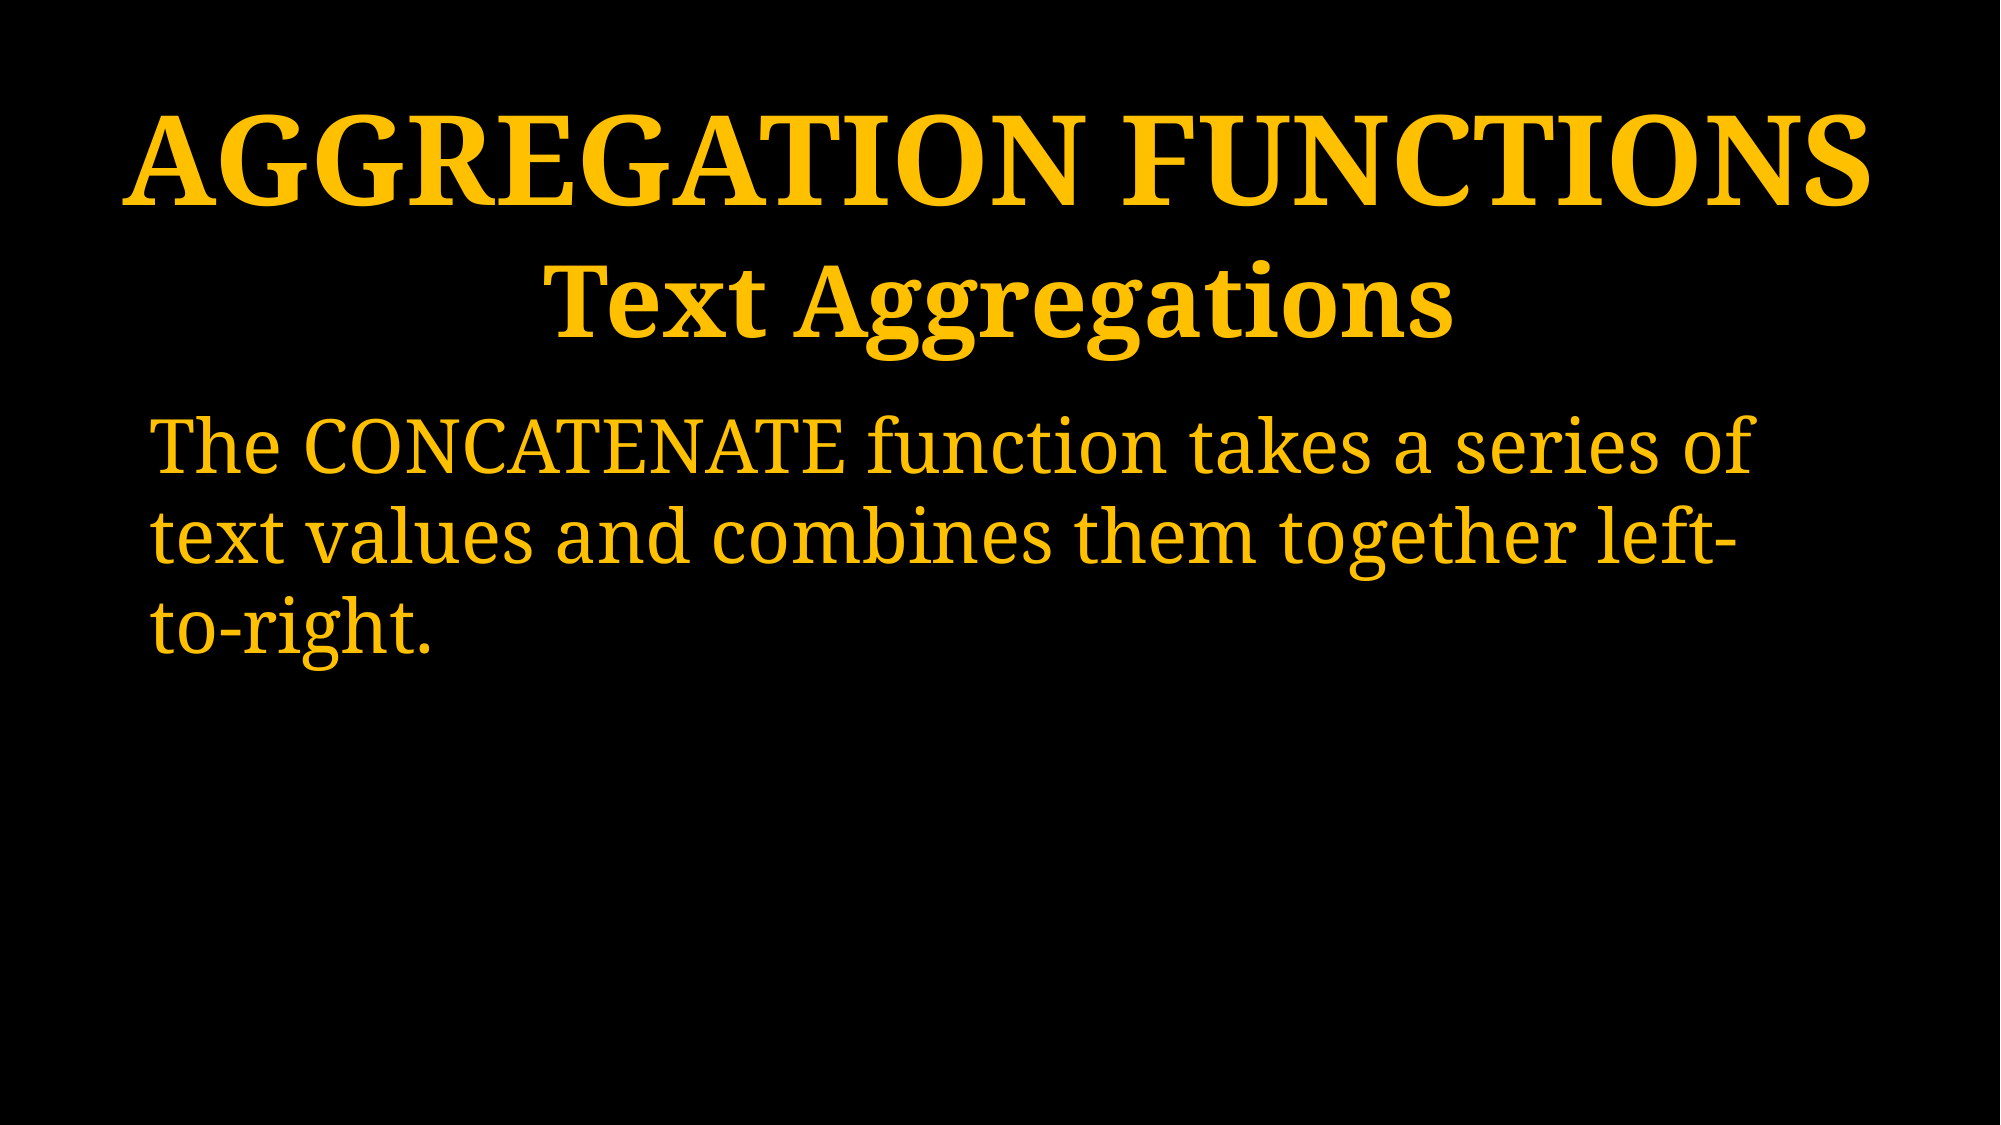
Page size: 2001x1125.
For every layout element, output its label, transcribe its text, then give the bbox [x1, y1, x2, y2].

text_box The CONCATENATE function takes a series of text values and combines them together left-to-right. [134, 391, 1784, 677]
text_box AGGREGATION FUNCTIONS [0, 73, 2000, 239]
text_box Text Aggregations [319, 229, 1681, 365]
